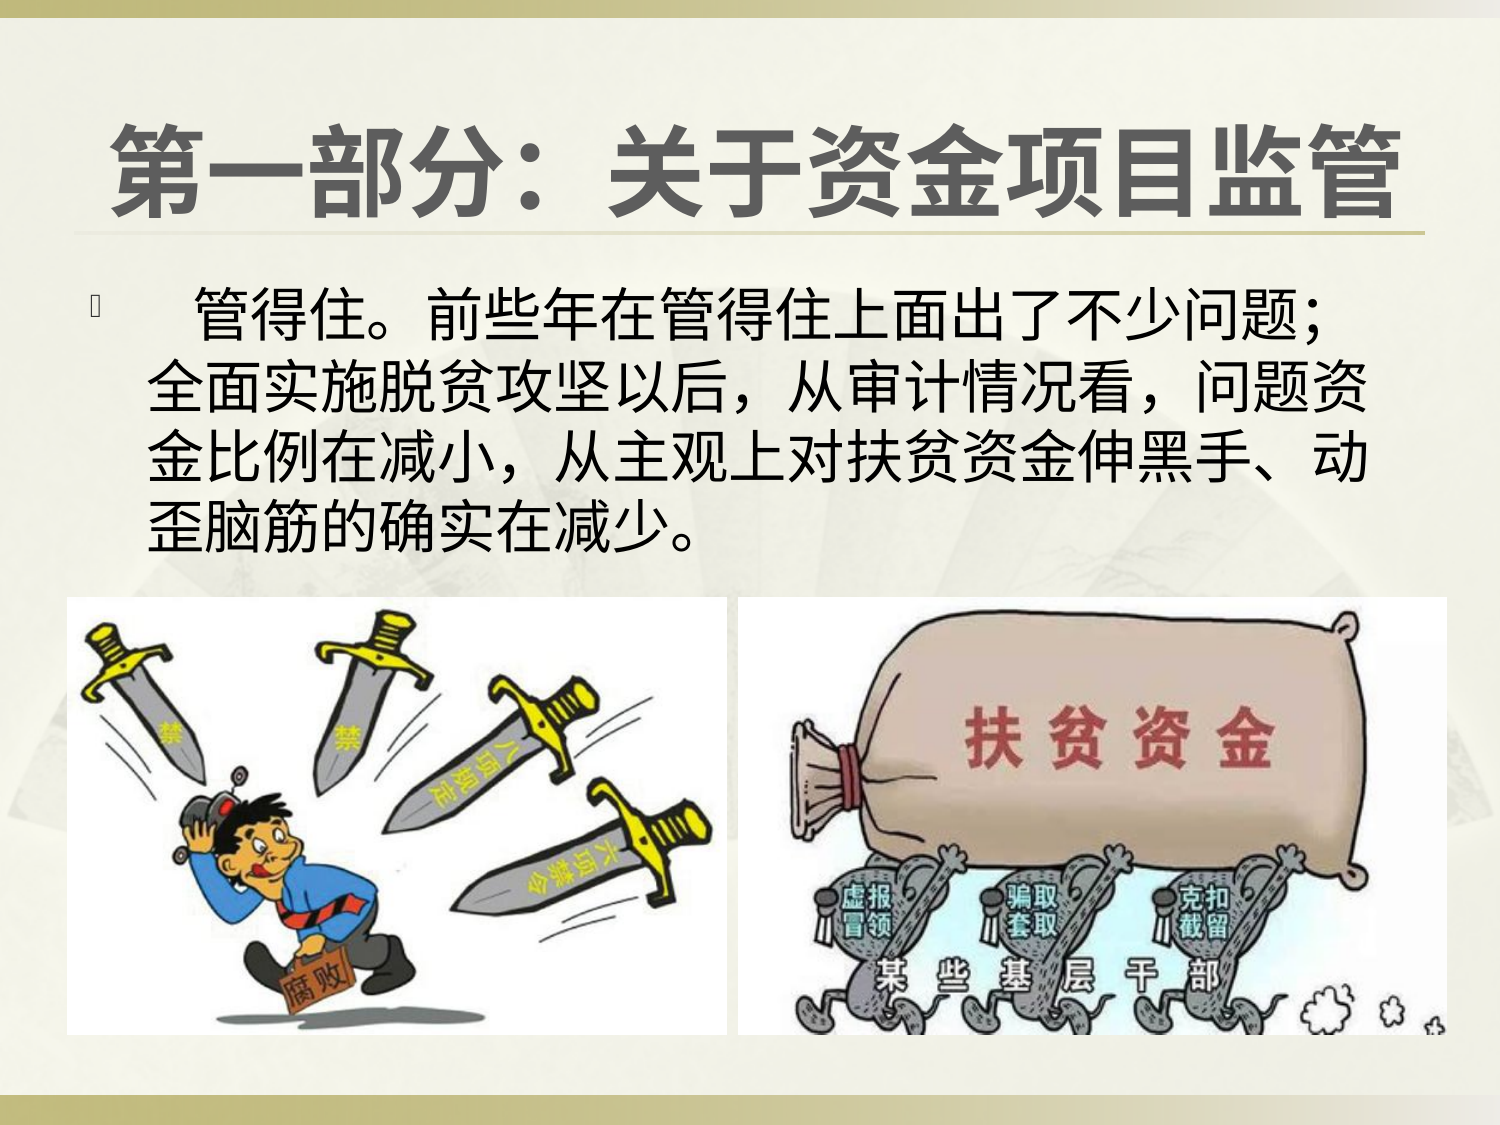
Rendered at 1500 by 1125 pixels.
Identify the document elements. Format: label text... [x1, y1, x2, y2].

picture [737, 597, 1448, 1036]
text_box 第一部分：关于资金项目监管 [64, 101, 1447, 237]
picture [66, 597, 727, 1036]
list 管得住。前些年在管得住上面出了不少问题；全面实施脱贫攻坚以后，从审计情况看，问题资金比例在减小，从主观上对扶贫资金伸黑手、动歪脑筋的确实在减少。 [75, 262, 1425, 604]
